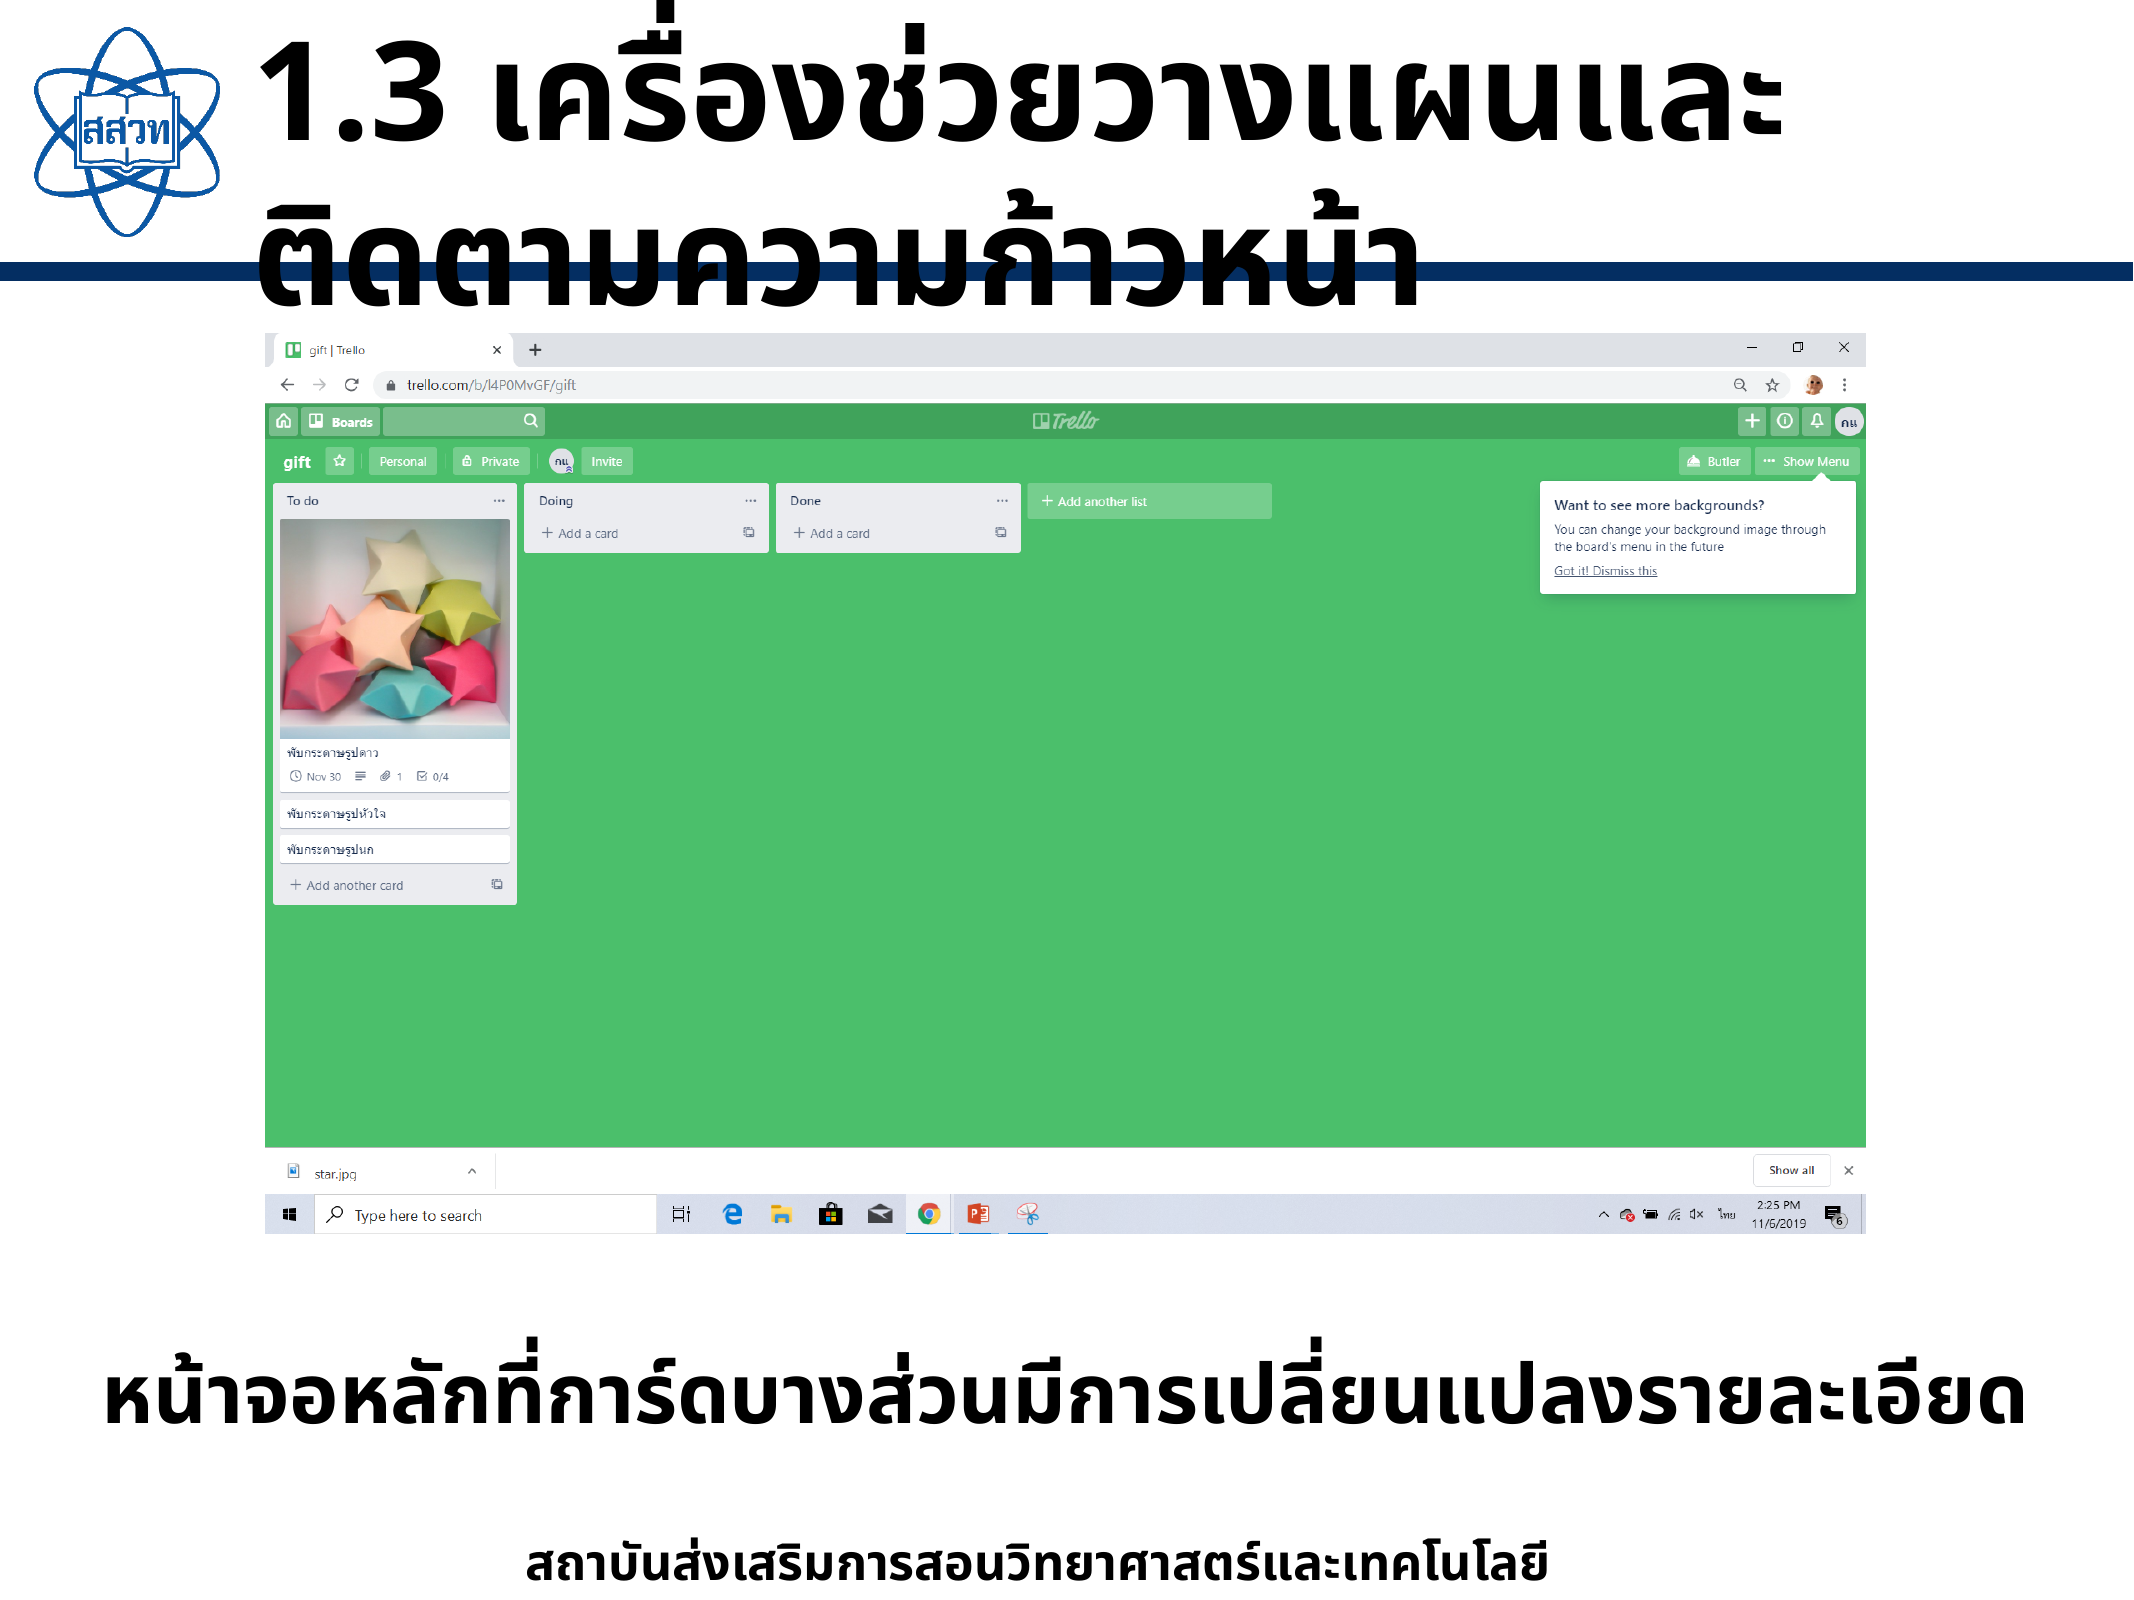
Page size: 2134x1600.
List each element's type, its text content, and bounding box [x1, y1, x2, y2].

text_box 1.3 เครื่องช่วยวางแผนและติดตามความก้าวหน้า [244, 0, 2082, 269]
text_box 1.3 เครื่องช่วยวางแผนและติดตามความก้าวหน้า [244, 274, 2082, 342]
text_box หน้าจอหลักที่การ์ดบางส่วนมีการเปลี่ยนแปลงรายละเอียด [93, 1331, 2038, 1449]
picture [33, 27, 220, 237]
text_box สถาบันส่งเสริมการสอนวิทยาศาสตร์และเทคโนโลยี [74, 1522, 2002, 1589]
picture [264, 333, 1866, 1234]
